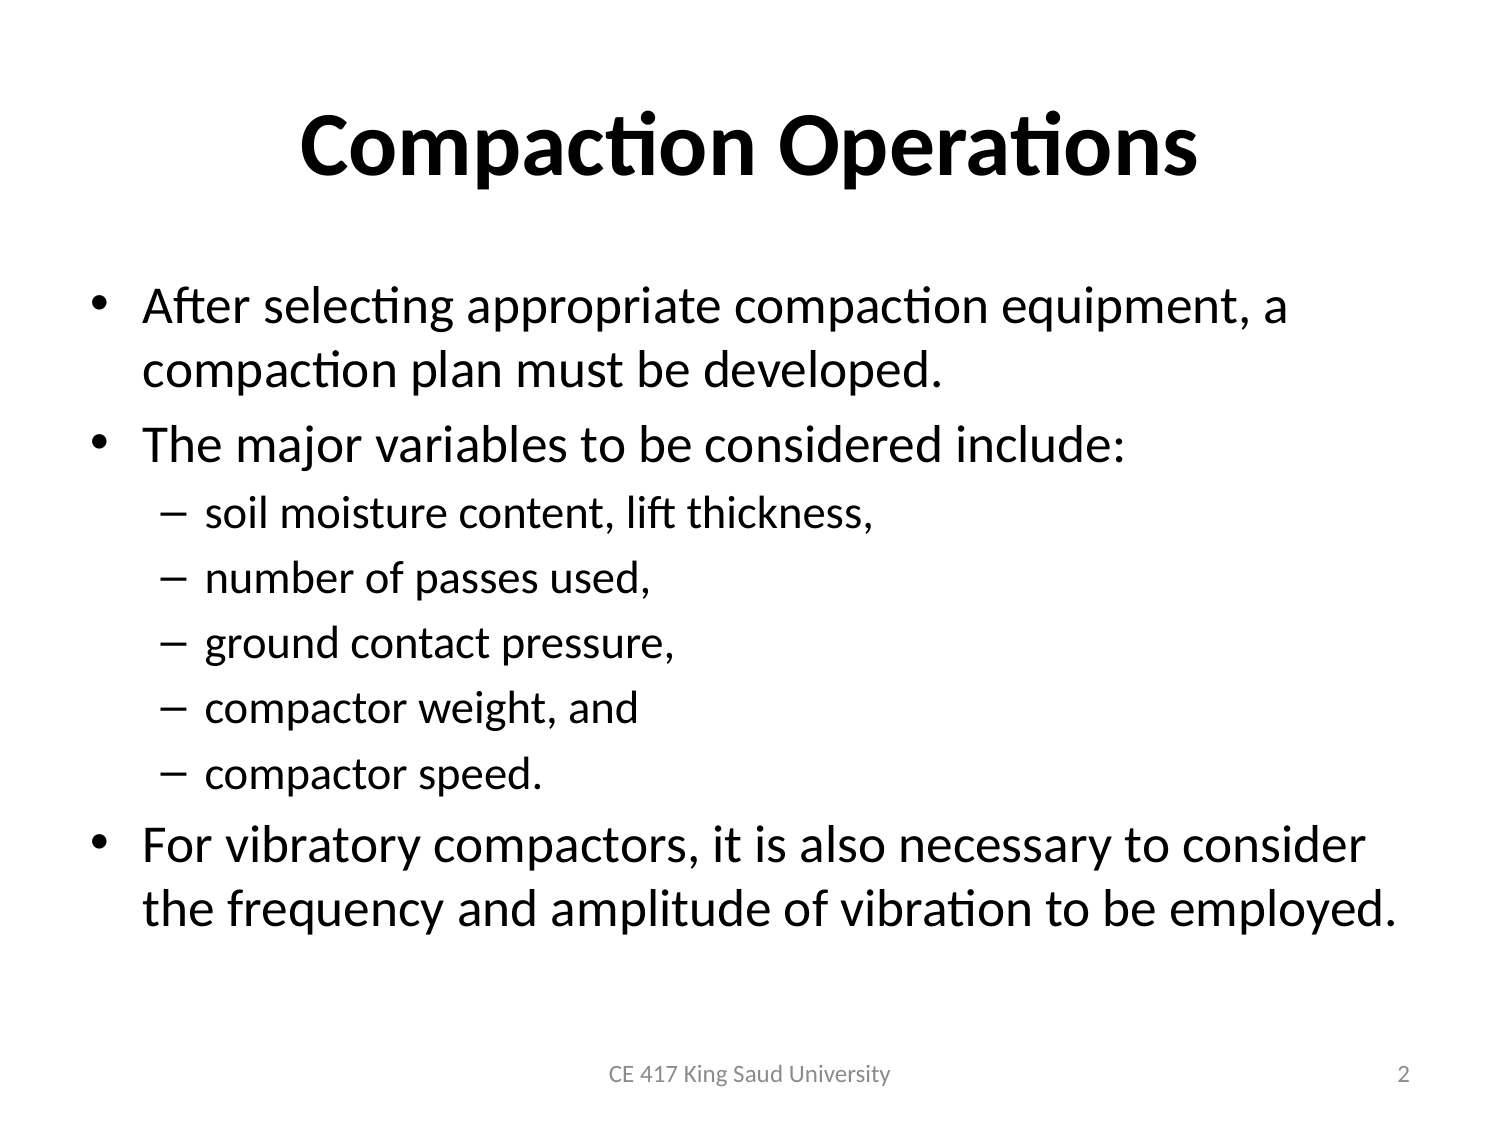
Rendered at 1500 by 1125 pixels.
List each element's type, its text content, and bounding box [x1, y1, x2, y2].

slide_number 2 [1074, 1042, 1425, 1103]
list After selecting appropriate compaction equipment, a compaction plan must be developed. The major variables to be considered include: soil moisture content, lift thickness, number of passes used, ground contact pressure, compactor weight, and compactor speed. For vibratory compactors, it is also necessary to consider the frequency and amplitude of vibration to be employed. [75, 262, 1425, 1005]
title Compaction Operations [75, 45, 1425, 233]
footer CE 417 King Saud University [512, 1042, 988, 1103]
